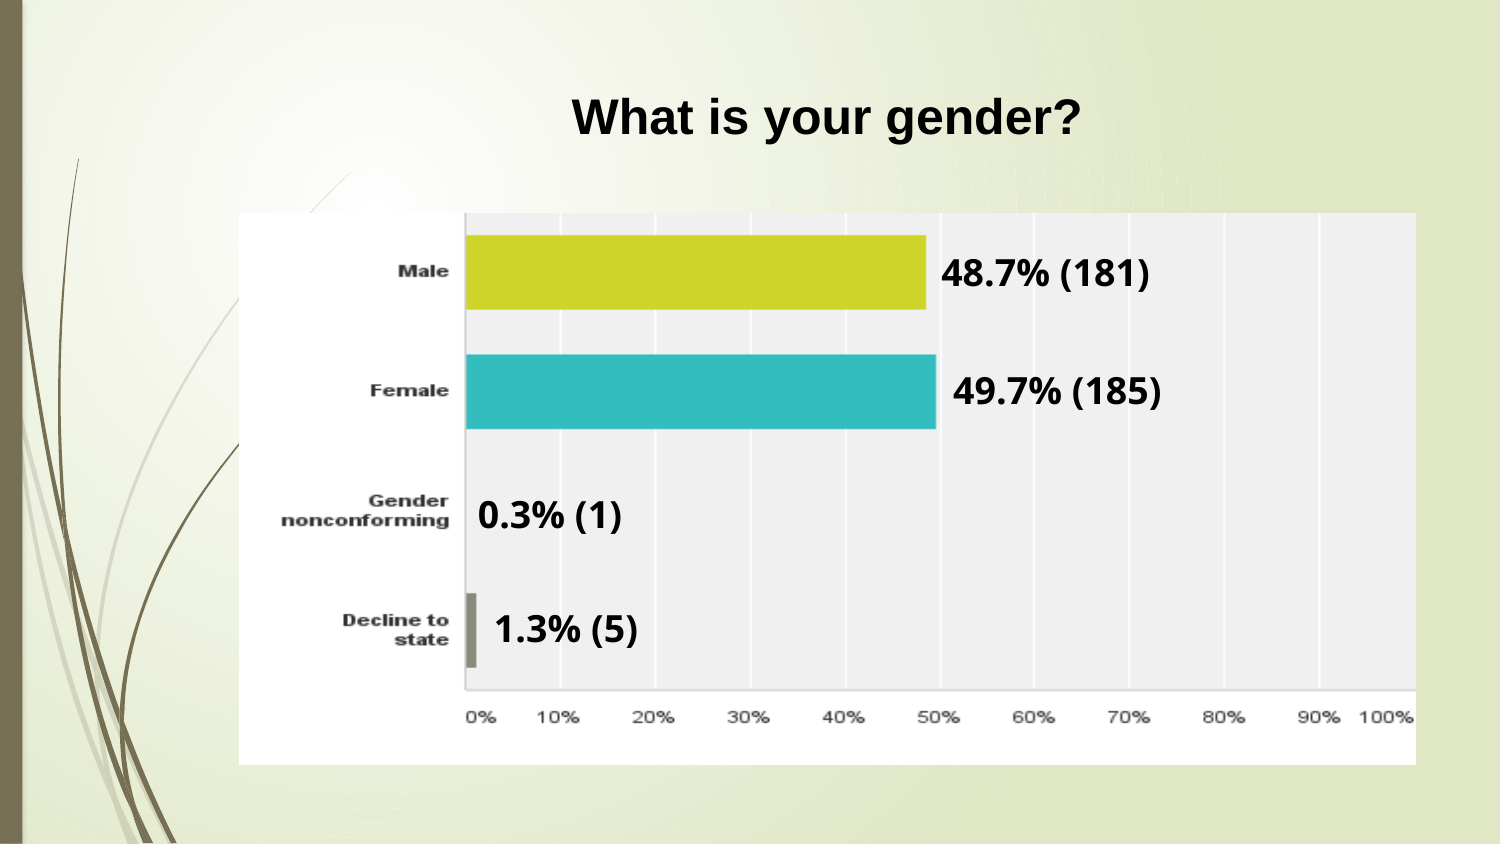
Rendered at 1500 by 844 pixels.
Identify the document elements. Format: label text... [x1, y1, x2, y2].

picture [238, 213, 1416, 765]
title What is your gender? [239, 76, 1416, 213]
